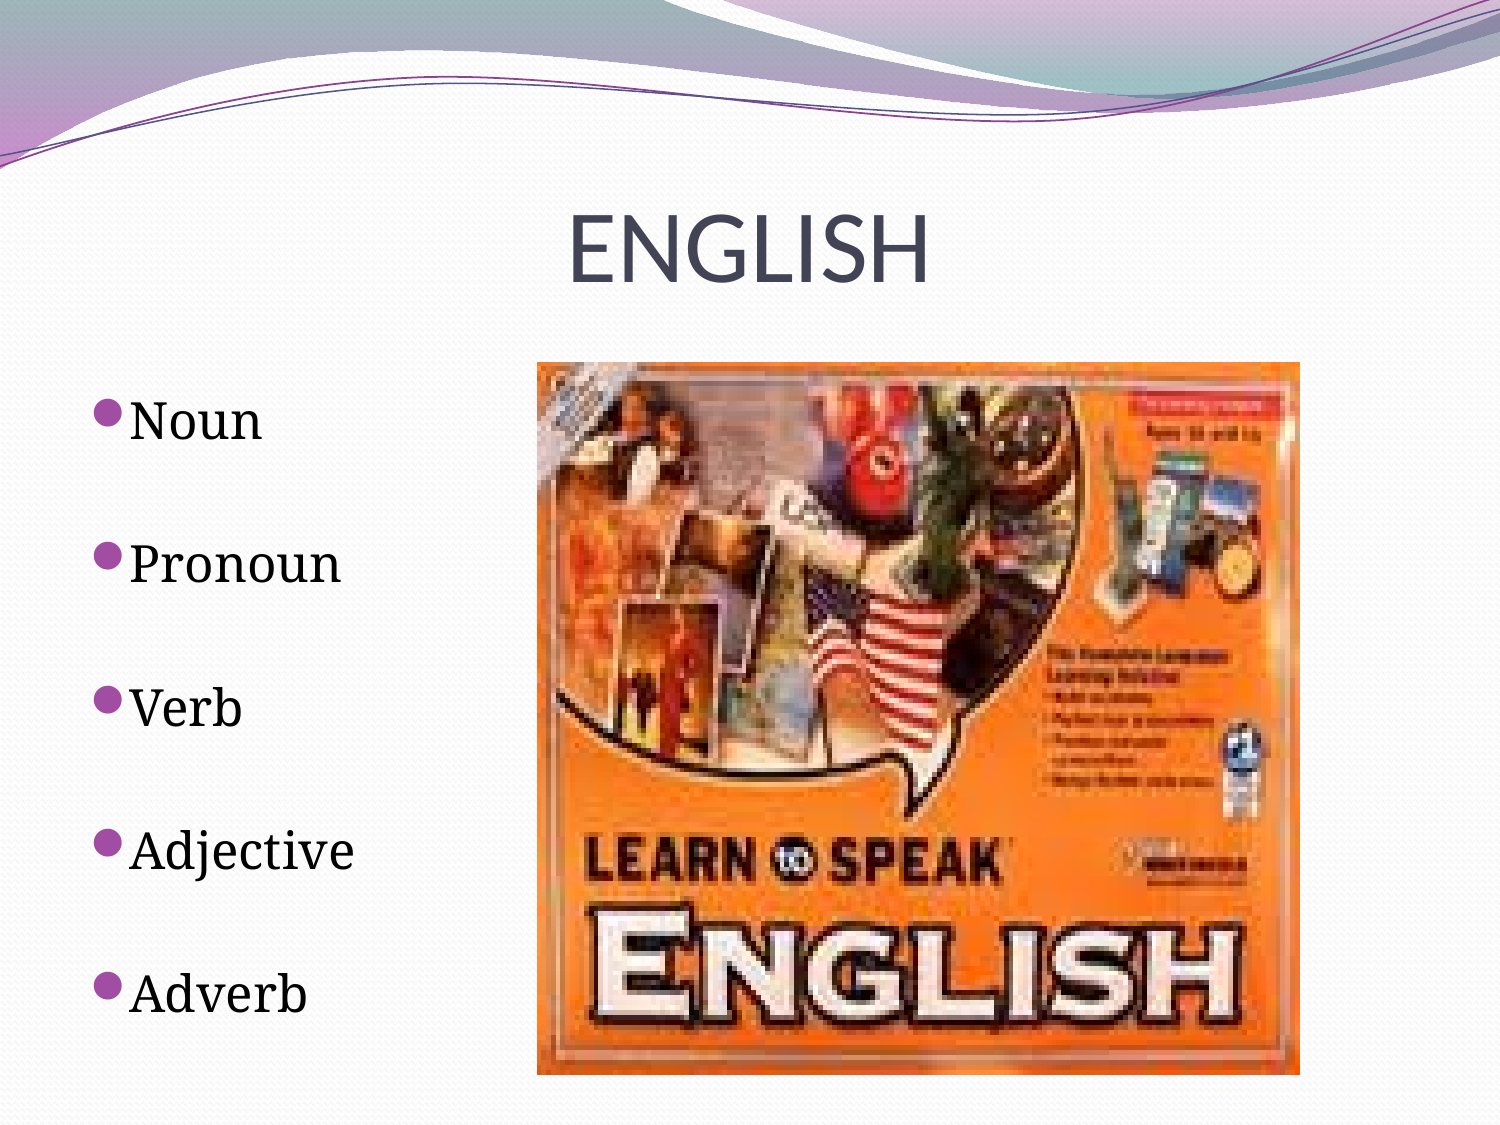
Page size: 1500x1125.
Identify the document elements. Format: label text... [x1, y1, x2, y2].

list Noun Pronoun Verb Adjective Adverb [75, 317, 1425, 1038]
title ENGLISH [75, 115, 1425, 303]
picture [537, 362, 1301, 1076]
